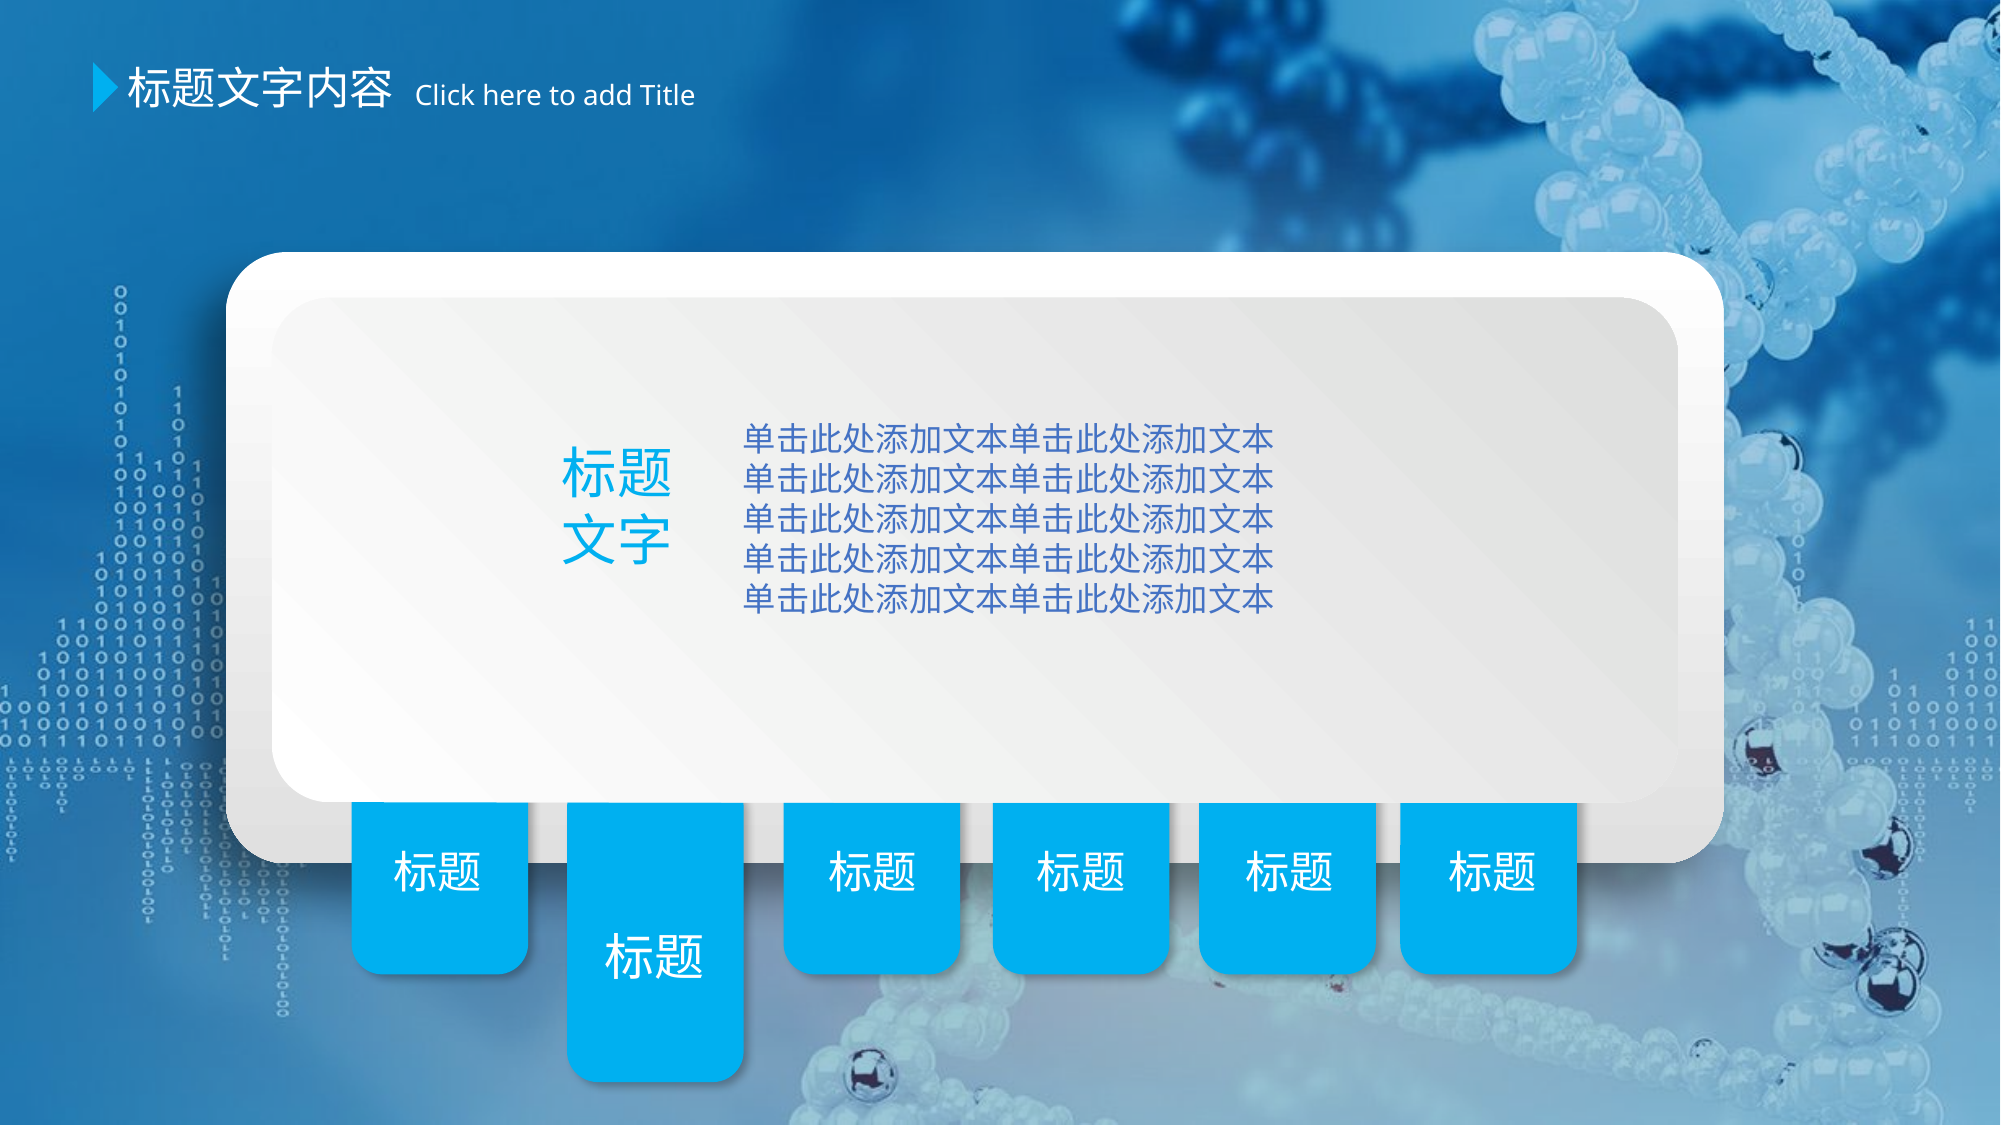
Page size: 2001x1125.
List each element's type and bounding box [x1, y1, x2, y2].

picture [0, 0, 2001, 1125]
text_box [93, 52, 719, 122]
text_box [225, 251, 1724, 1081]
